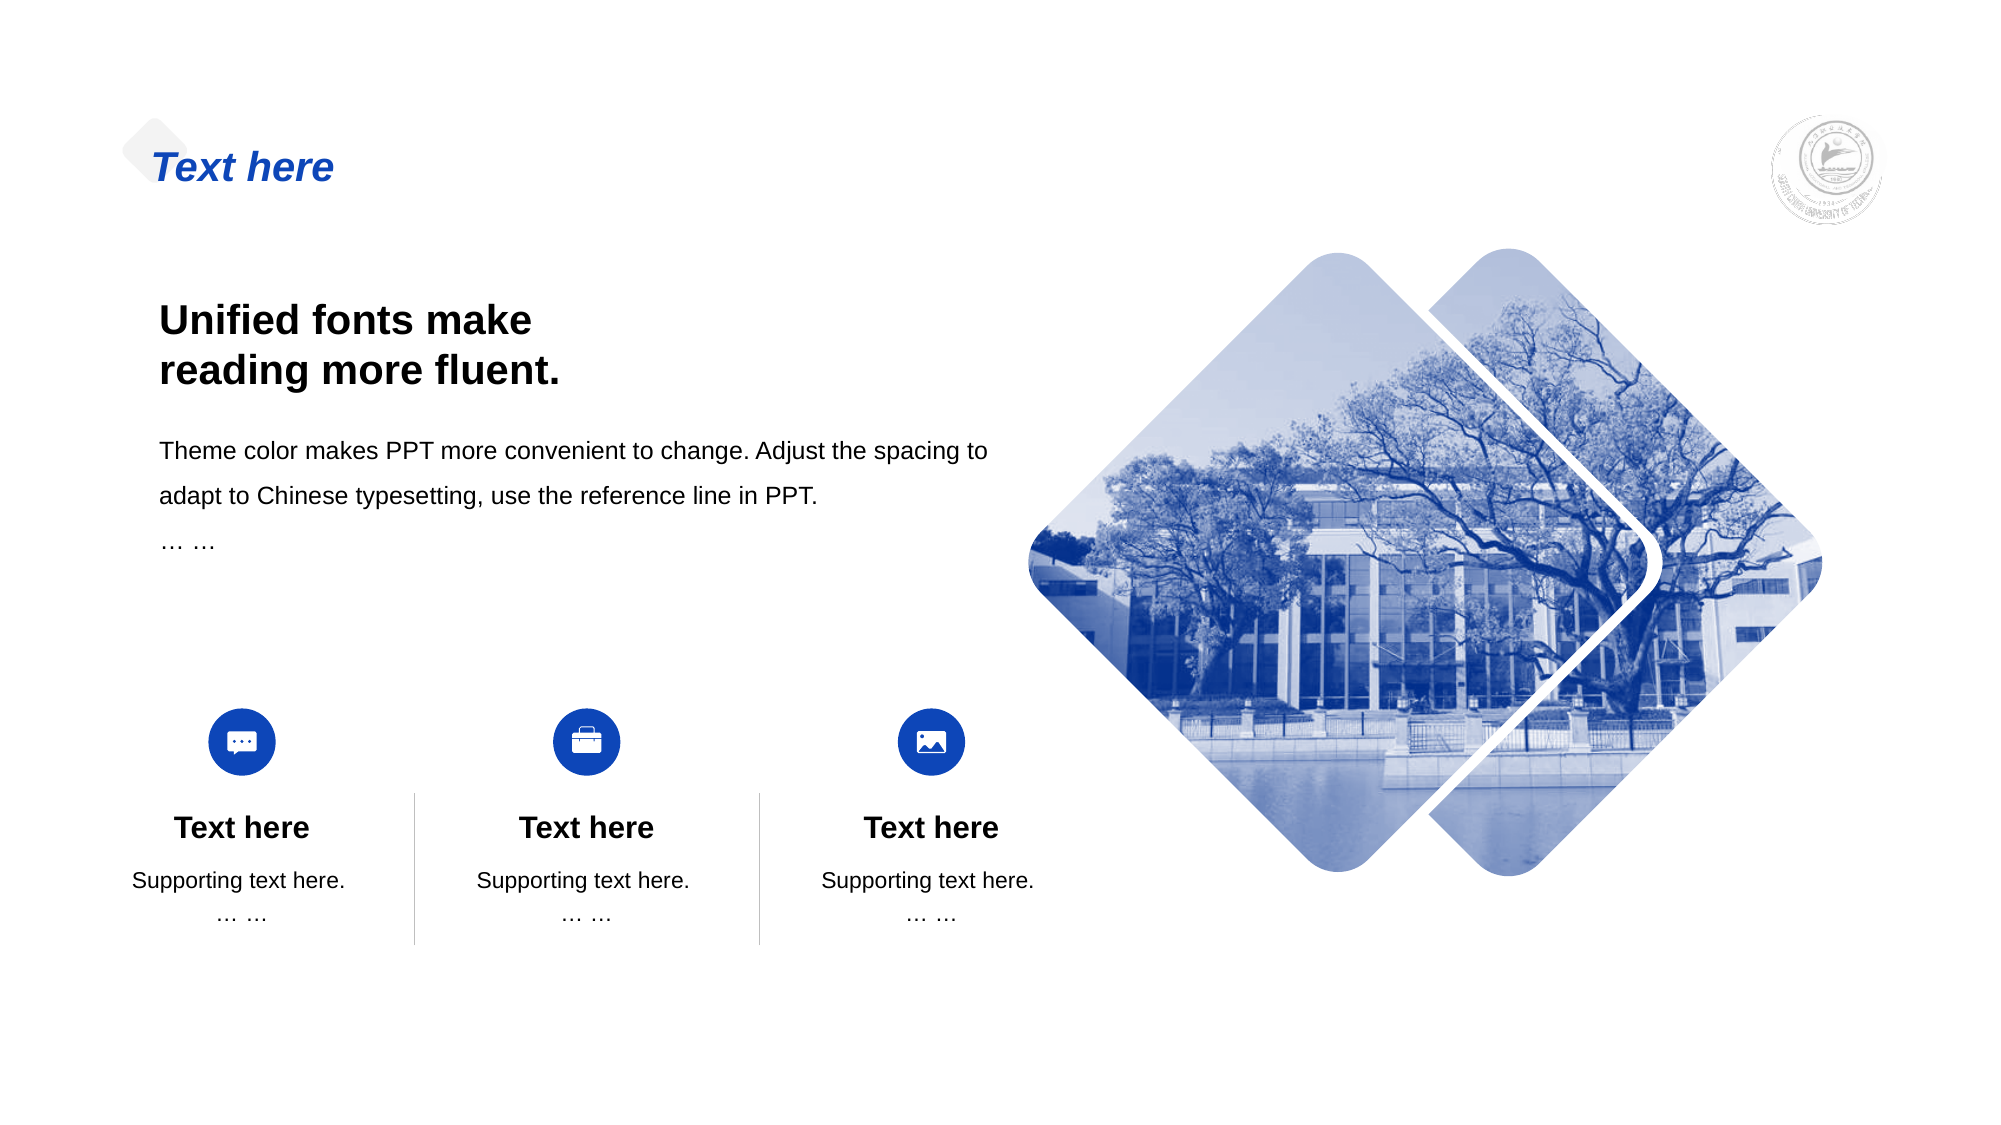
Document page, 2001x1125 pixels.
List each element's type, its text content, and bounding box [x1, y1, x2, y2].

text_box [144, 261, 1068, 583]
text_box [1032, 251, 1649, 874]
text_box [108, 708, 376, 967]
picture [1771, 199, 1882, 225]
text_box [452, 708, 721, 967]
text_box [797, 708, 1066, 967]
title Text here [135, 29, 1916, 199]
text_box [1427, 247, 1824, 878]
